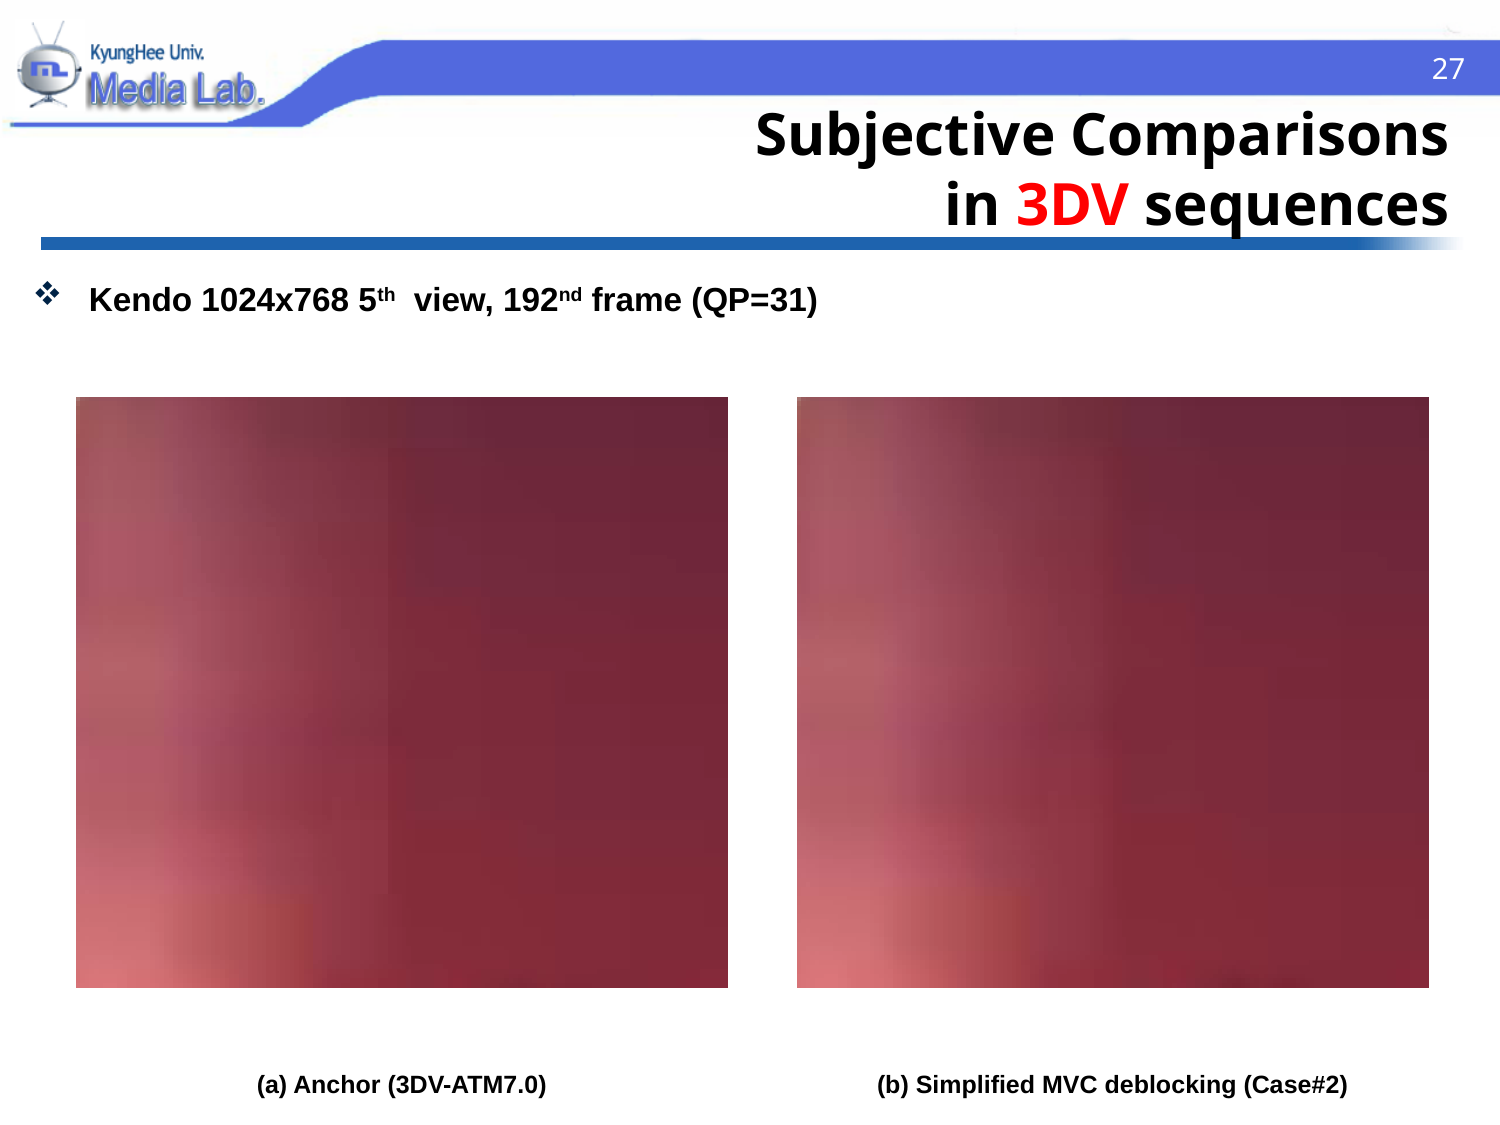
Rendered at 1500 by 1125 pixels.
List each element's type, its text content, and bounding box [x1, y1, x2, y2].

slide_number 27 [1403, 42, 1481, 93]
picture [0, 1, 1500, 138]
list Kendo 1024x768 5th view, 192nd frame (QP=31) [17, 262, 1483, 1107]
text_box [796, 396, 1429, 988]
picture [41, 237, 1500, 250]
text_box (b) Simplified MVC deblocking (Case#2) [859, 1060, 1367, 1106]
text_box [76, 396, 728, 988]
title Subjective Comparisons in 3DV sequences [312, 101, 1465, 233]
text_box (a) Anchor (3DV-ATM7.0) [116, 1060, 688, 1106]
